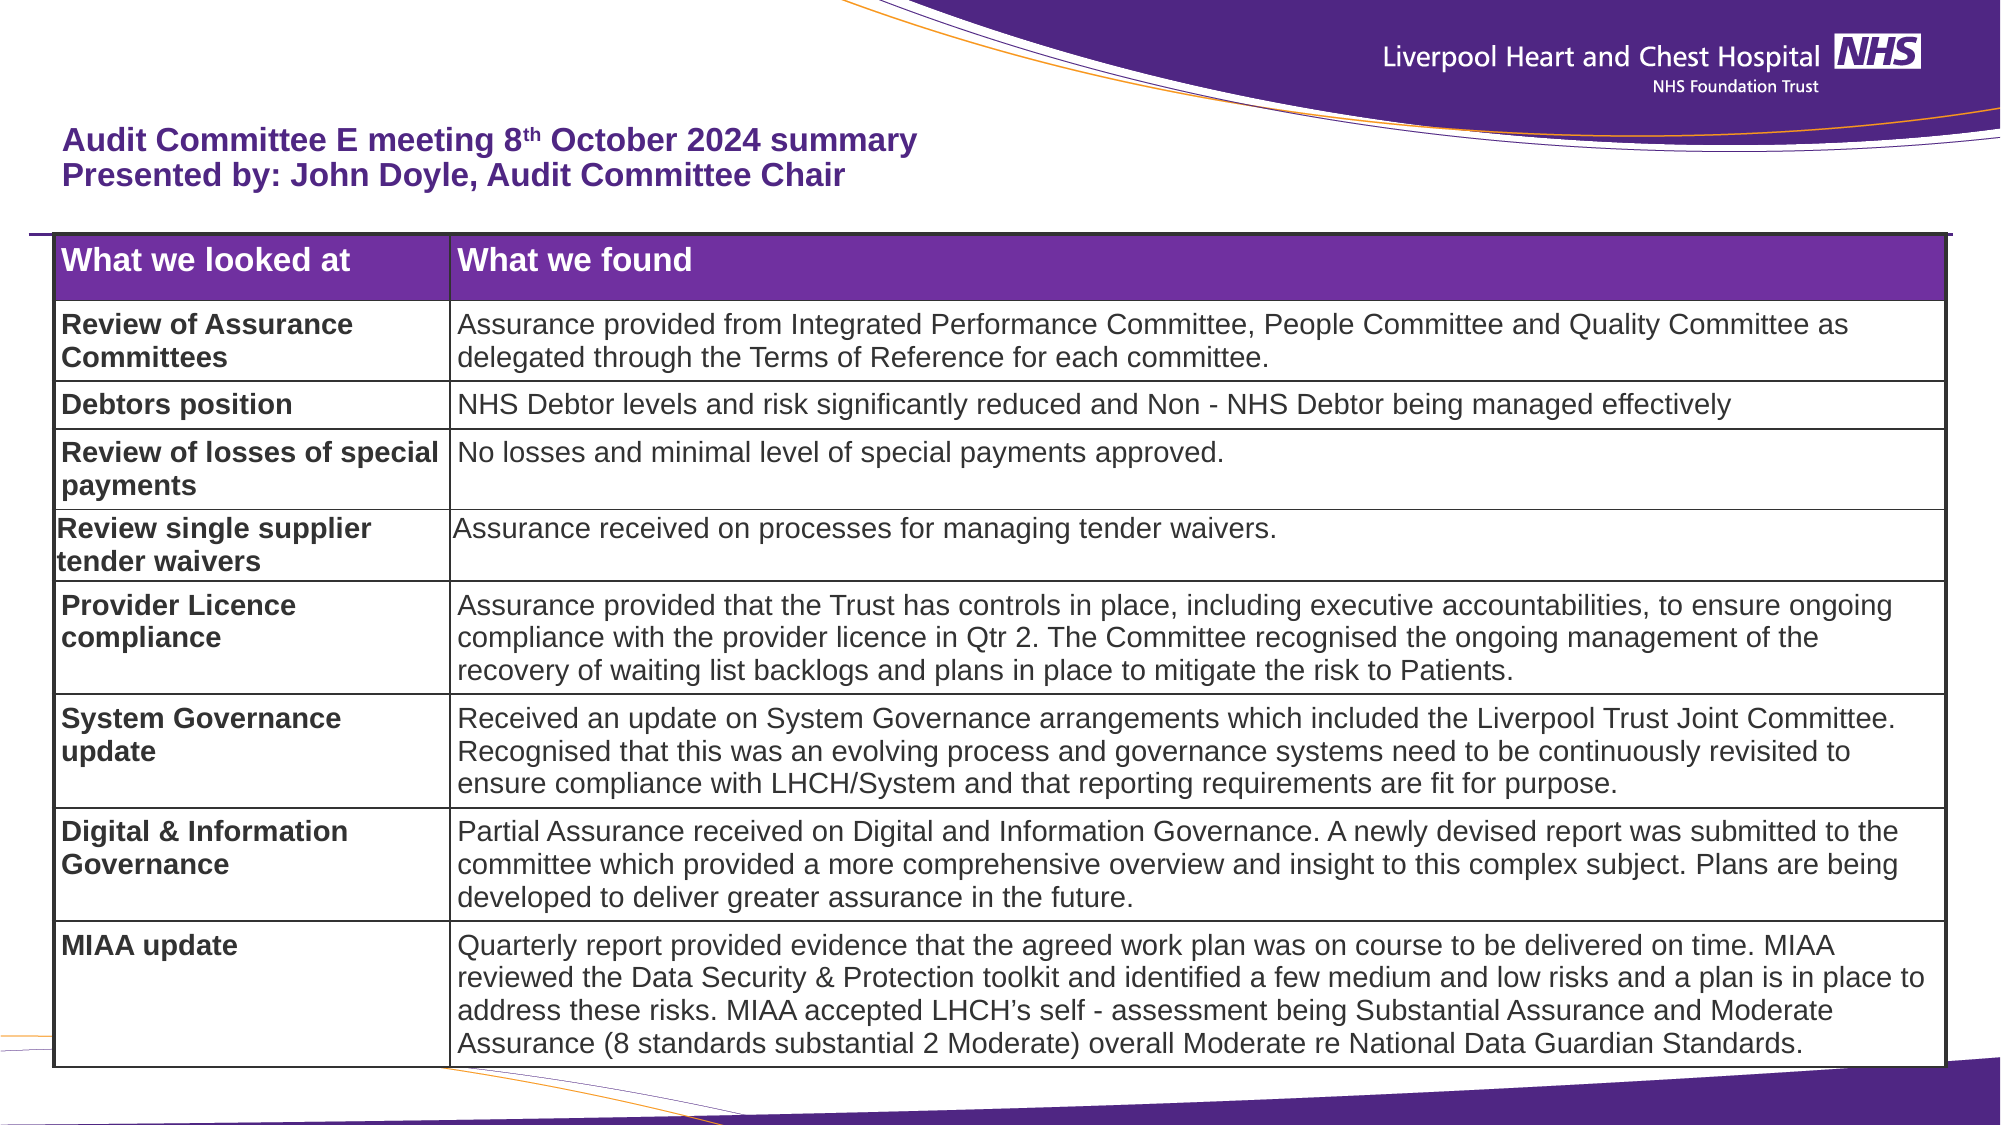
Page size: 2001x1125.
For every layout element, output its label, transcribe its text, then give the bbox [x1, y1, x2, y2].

table_cell No losses and minimal level of special payments approved. [451, 430, 1944, 509]
table_cell Partial Assurance received on Digital and Information Governance. A newly devised report was submitted to the committee which provided a more comprehensive overview and insight to this complex subject. Plans are being developed to deliver greater assurance in the future. [451, 809, 1944, 920]
table_cell Digital & Information Governance [56, 809, 449, 920]
table_cell Quarterly report provided evidence that the agreed work plan was on course to be delivered on time. MIAA reviewed the Data Security & Protection toolkit and identified a few medium and low risks and a plan is in place to address these risks. MIAA accepted LHCH’s self - assessment being Substantial Assurance and Moderate Assurance (8 standards substantial 2 Moderate) overall Moderate re National Data Guardian Standards. [451, 922, 1944, 1066]
table_cell Review of Assurance Committees [56, 301, 449, 380]
table_cell Review of losses of special payments [56, 430, 449, 509]
table_cell System Governance update [56, 695, 449, 807]
table_cell Review single supplier tender waivers [56, 510, 449, 580]
table_cell Debtors position [56, 382, 449, 428]
table_cell Assurance provided that the Trust has controls in place, including executive accountabilities, to ensure ongoing compliance with the provider licence in Qtr 2. The Committee recognised the ongoing management of the recovery of waiting list backlogs and plans in place to mitigate the risk to Patients. [451, 582, 1944, 693]
table_cell Assurance received on processes for managing tender waivers. [451, 510, 1944, 580]
text_box Audit Committee E meeting 8th October 2024 summary Presented by: John Doyle, Audit Committee Chair [46, 45, 943, 202]
picture [0, 0, 2001, 1125]
table_header What we found [451, 236, 1944, 300]
table_cell Received an update on System Governance arrangements which included the Liverpool Trust Joint Committee. Recognised that this was an evolving process and governance systems need to be continuously revisited to ensure compliance with LHCH/System and that reporting requirements are fit for purpose. [451, 695, 1944, 807]
table_cell Assurance provided from Integrated Performance Committee, People Committee and Quality Committee as delegated through the Terms of Reference for each committee. [451, 301, 1944, 380]
table_cell Provider Licence compliance [56, 582, 449, 693]
table_cell NHS Debtor levels and risk significantly reduced and Non - NHS Debtor being managed effectively [451, 382, 1944, 428]
table_cell MIAA update [56, 922, 449, 1066]
table_header What we looked at [56, 236, 449, 300]
